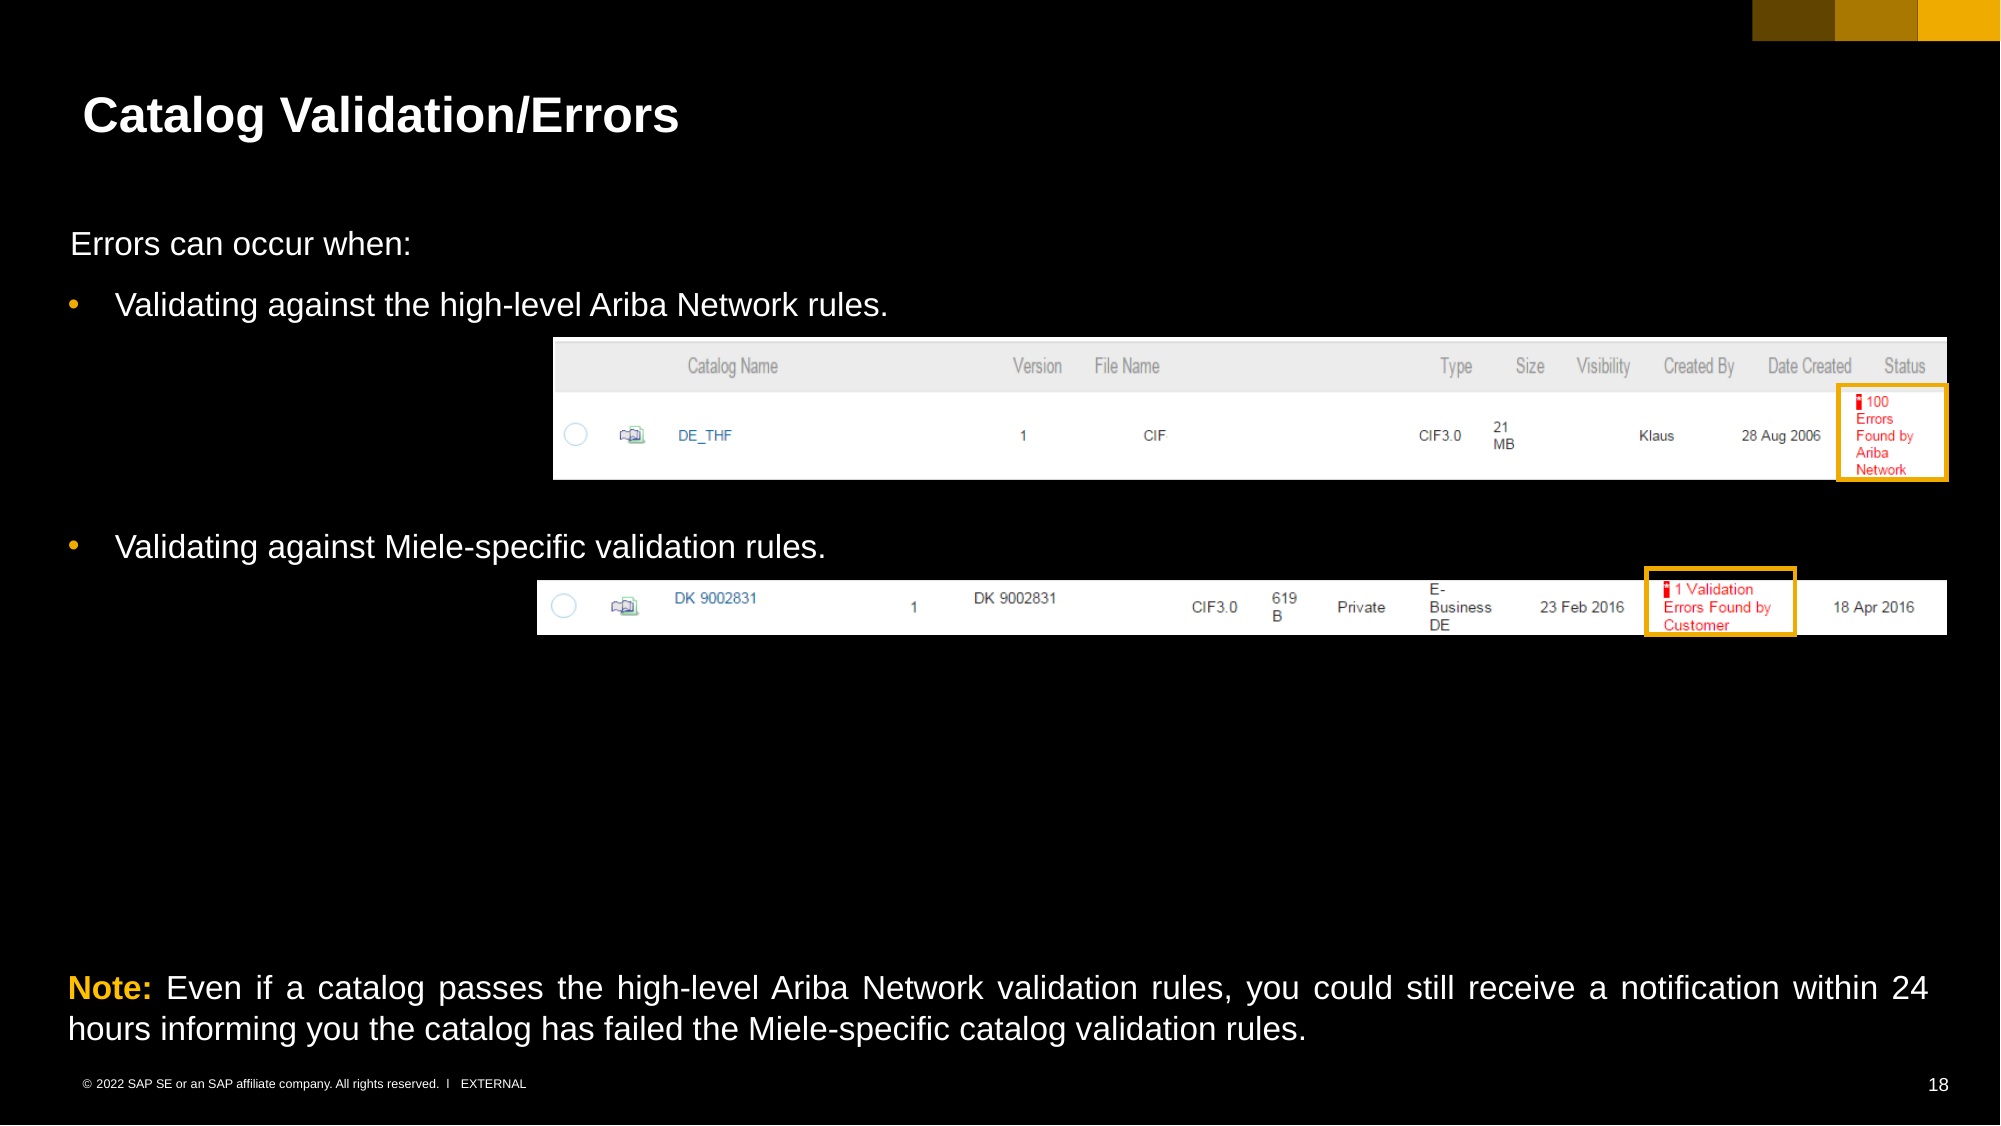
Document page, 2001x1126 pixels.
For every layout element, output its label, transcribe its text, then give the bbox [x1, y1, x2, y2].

text_box Validating against the high-level Ariba Network rules. [53, 276, 1054, 331]
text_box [552, 337, 1948, 480]
text_box Validating against Miele-specific validation rules. [53, 457, 1054, 573]
title Catalog Validation/Errors [82, 82, 1918, 144]
text_box Note: Even if a catalog passes the high-level Ariba Network validation rules, you could still receive a notification within 24 hours informing you the catalog has failed the Miele-specific catalog validation rules. [53, 959, 1947, 1054]
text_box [536, 567, 1948, 635]
text_box Errors can occur when: [55, 214, 428, 269]
